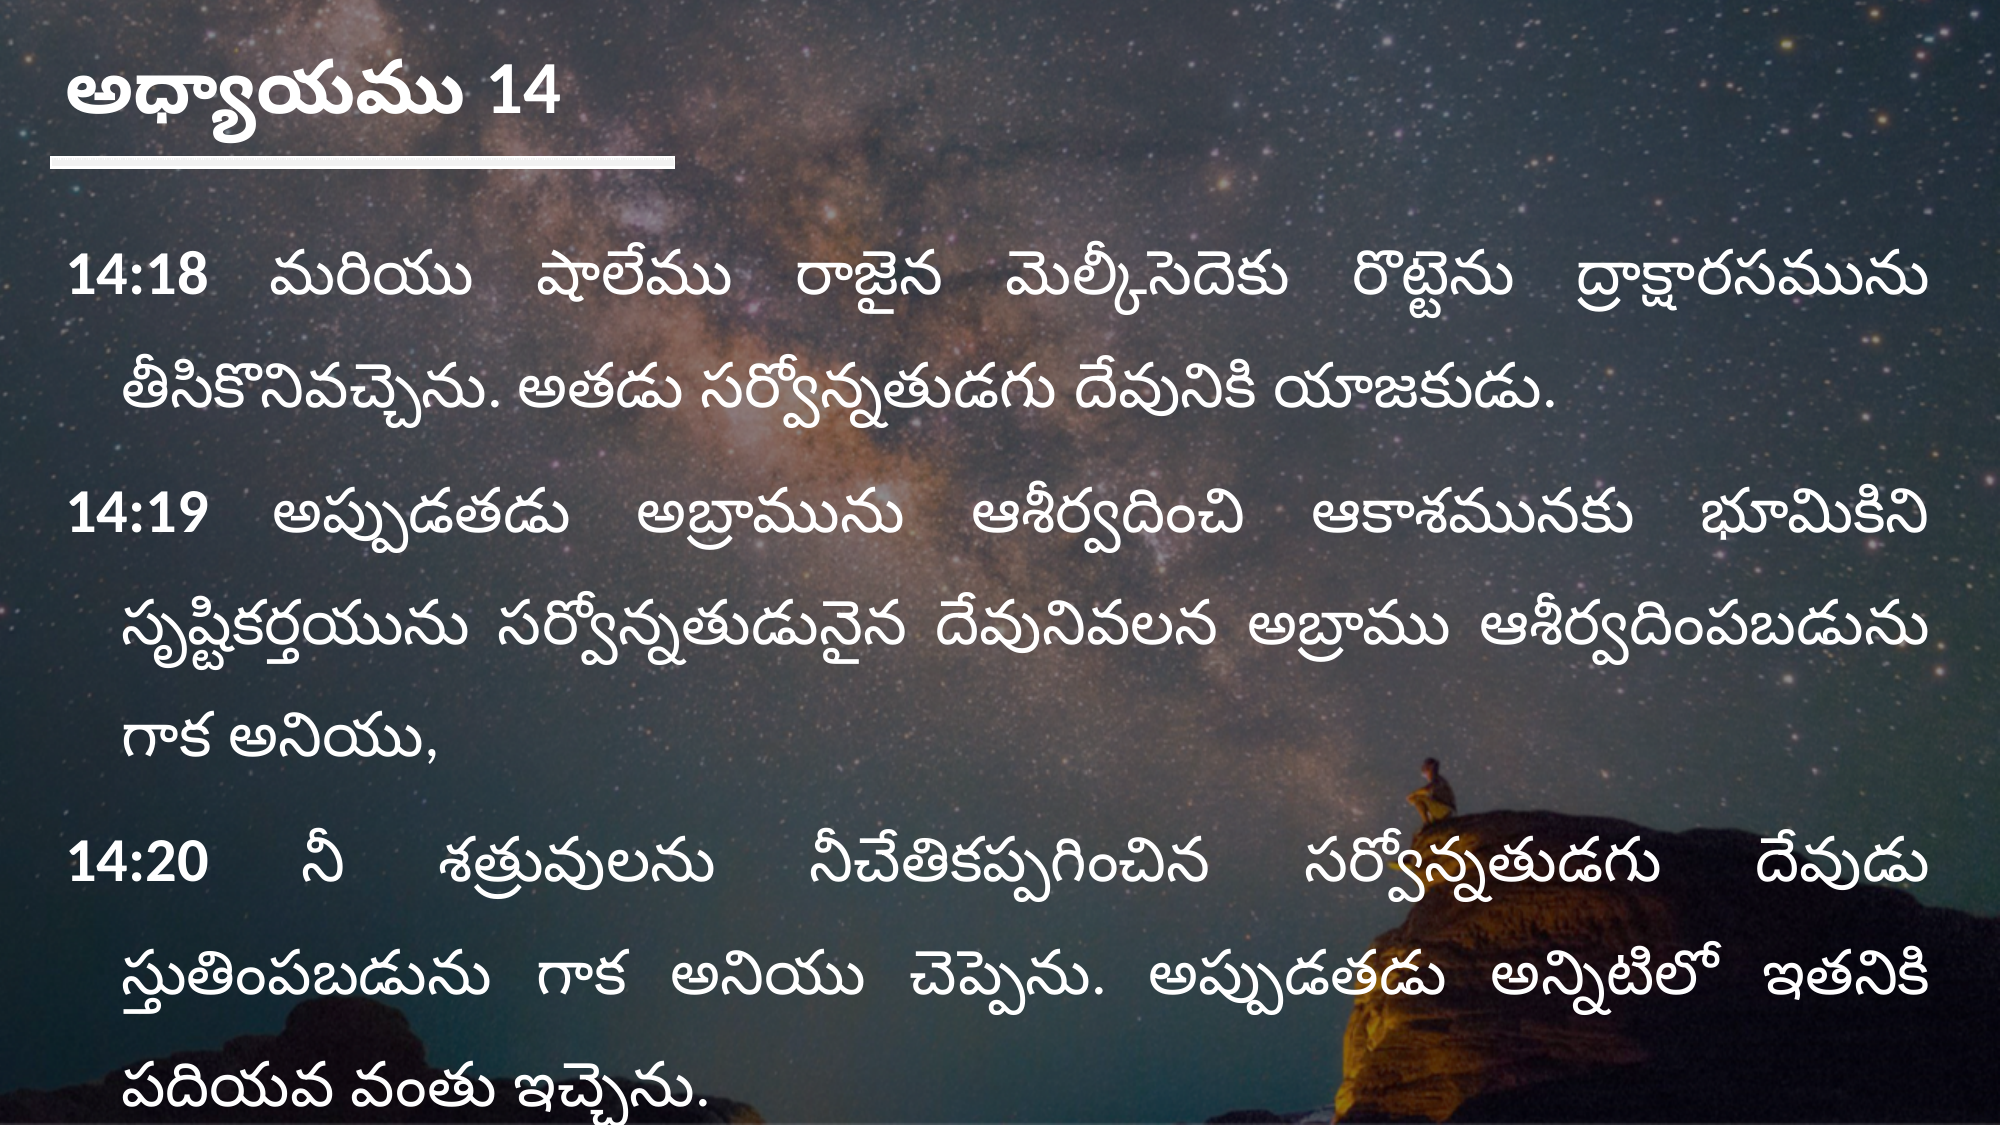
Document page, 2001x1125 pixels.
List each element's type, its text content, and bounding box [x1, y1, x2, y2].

list 14:18 మరియు షాలేము రాజైన మెల్కీసెదెకు రొట్టెను ద్రాక్షారసమును తీసికొనివచ్చెను. అతడు సర్వోన్నతుడగు దేవునికి యాజకుడు. 14:19 అప్పుడతడు అబ్రామును ఆశీర్వదించి ఆకాశమునకు భూమికిని సృష్టికర్తయును సర్వోన్నతుడునైన దేవునివలన అబ్రాము ఆశీర్వదింపబడును గాక అనియు, 14:20 నీ శత్రువులను నీచేతికప్పగించిన సర్వోన్నతుడగు దేవుడు స్తుతింపబడును గాక అనియు చెప్పెను. అప్పుడతడు అన్నిటిలో ఇతనికి పదియవ వంతు ఇచ్చెను. [50, 187, 1946, 1063]
title అధ్యాయము 14 [50, 0, 1925, 167]
picture [0, 0, 2000, 1125]
